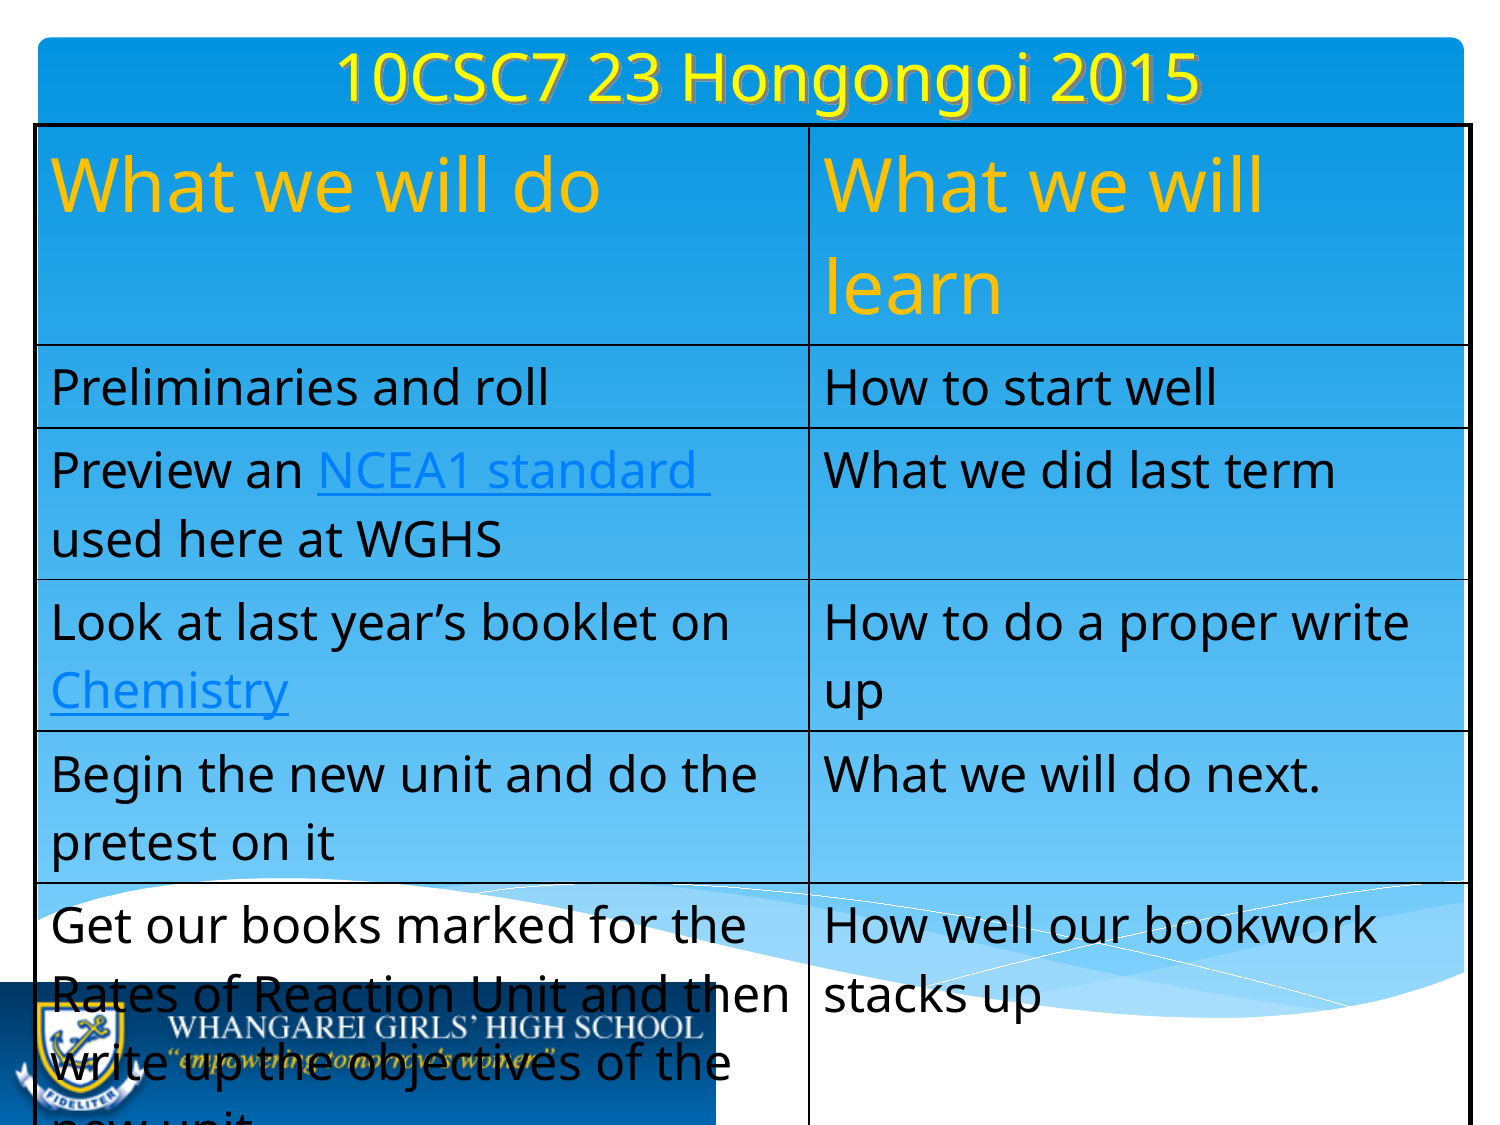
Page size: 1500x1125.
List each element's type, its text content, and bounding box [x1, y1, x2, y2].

table_cell Get our books marked for the Rates of Reaction Unit and then write up the objectives of the new unit [37, 884, 808, 1125]
table_cell Preliminaries and roll [37, 346, 808, 427]
table_cell Look at last year’s booklet on Chemistry [37, 580, 808, 730]
table_cell How to start well [810, 346, 1468, 427]
table_cell How well our bookwork stacks up What we will learn next [810, 884, 1468, 1125]
table_header What we will do [37, 127, 808, 344]
table_cell Begin the new unit and do the pretest on it [37, 732, 808, 882]
table_cell What we did last term [810, 429, 1468, 579]
table_cell Preview an NCEA1 standard used here at WGHS [37, 429, 808, 579]
table_cell What we will do next. [810, 732, 1468, 882]
table_cell How to do a proper write up [810, 580, 1468, 730]
picture [0, 982, 716, 1125]
table_header What we will learn [810, 127, 1468, 344]
text_box 10CSC7 23 Hongongoi 2015 [162, 24, 1375, 123]
